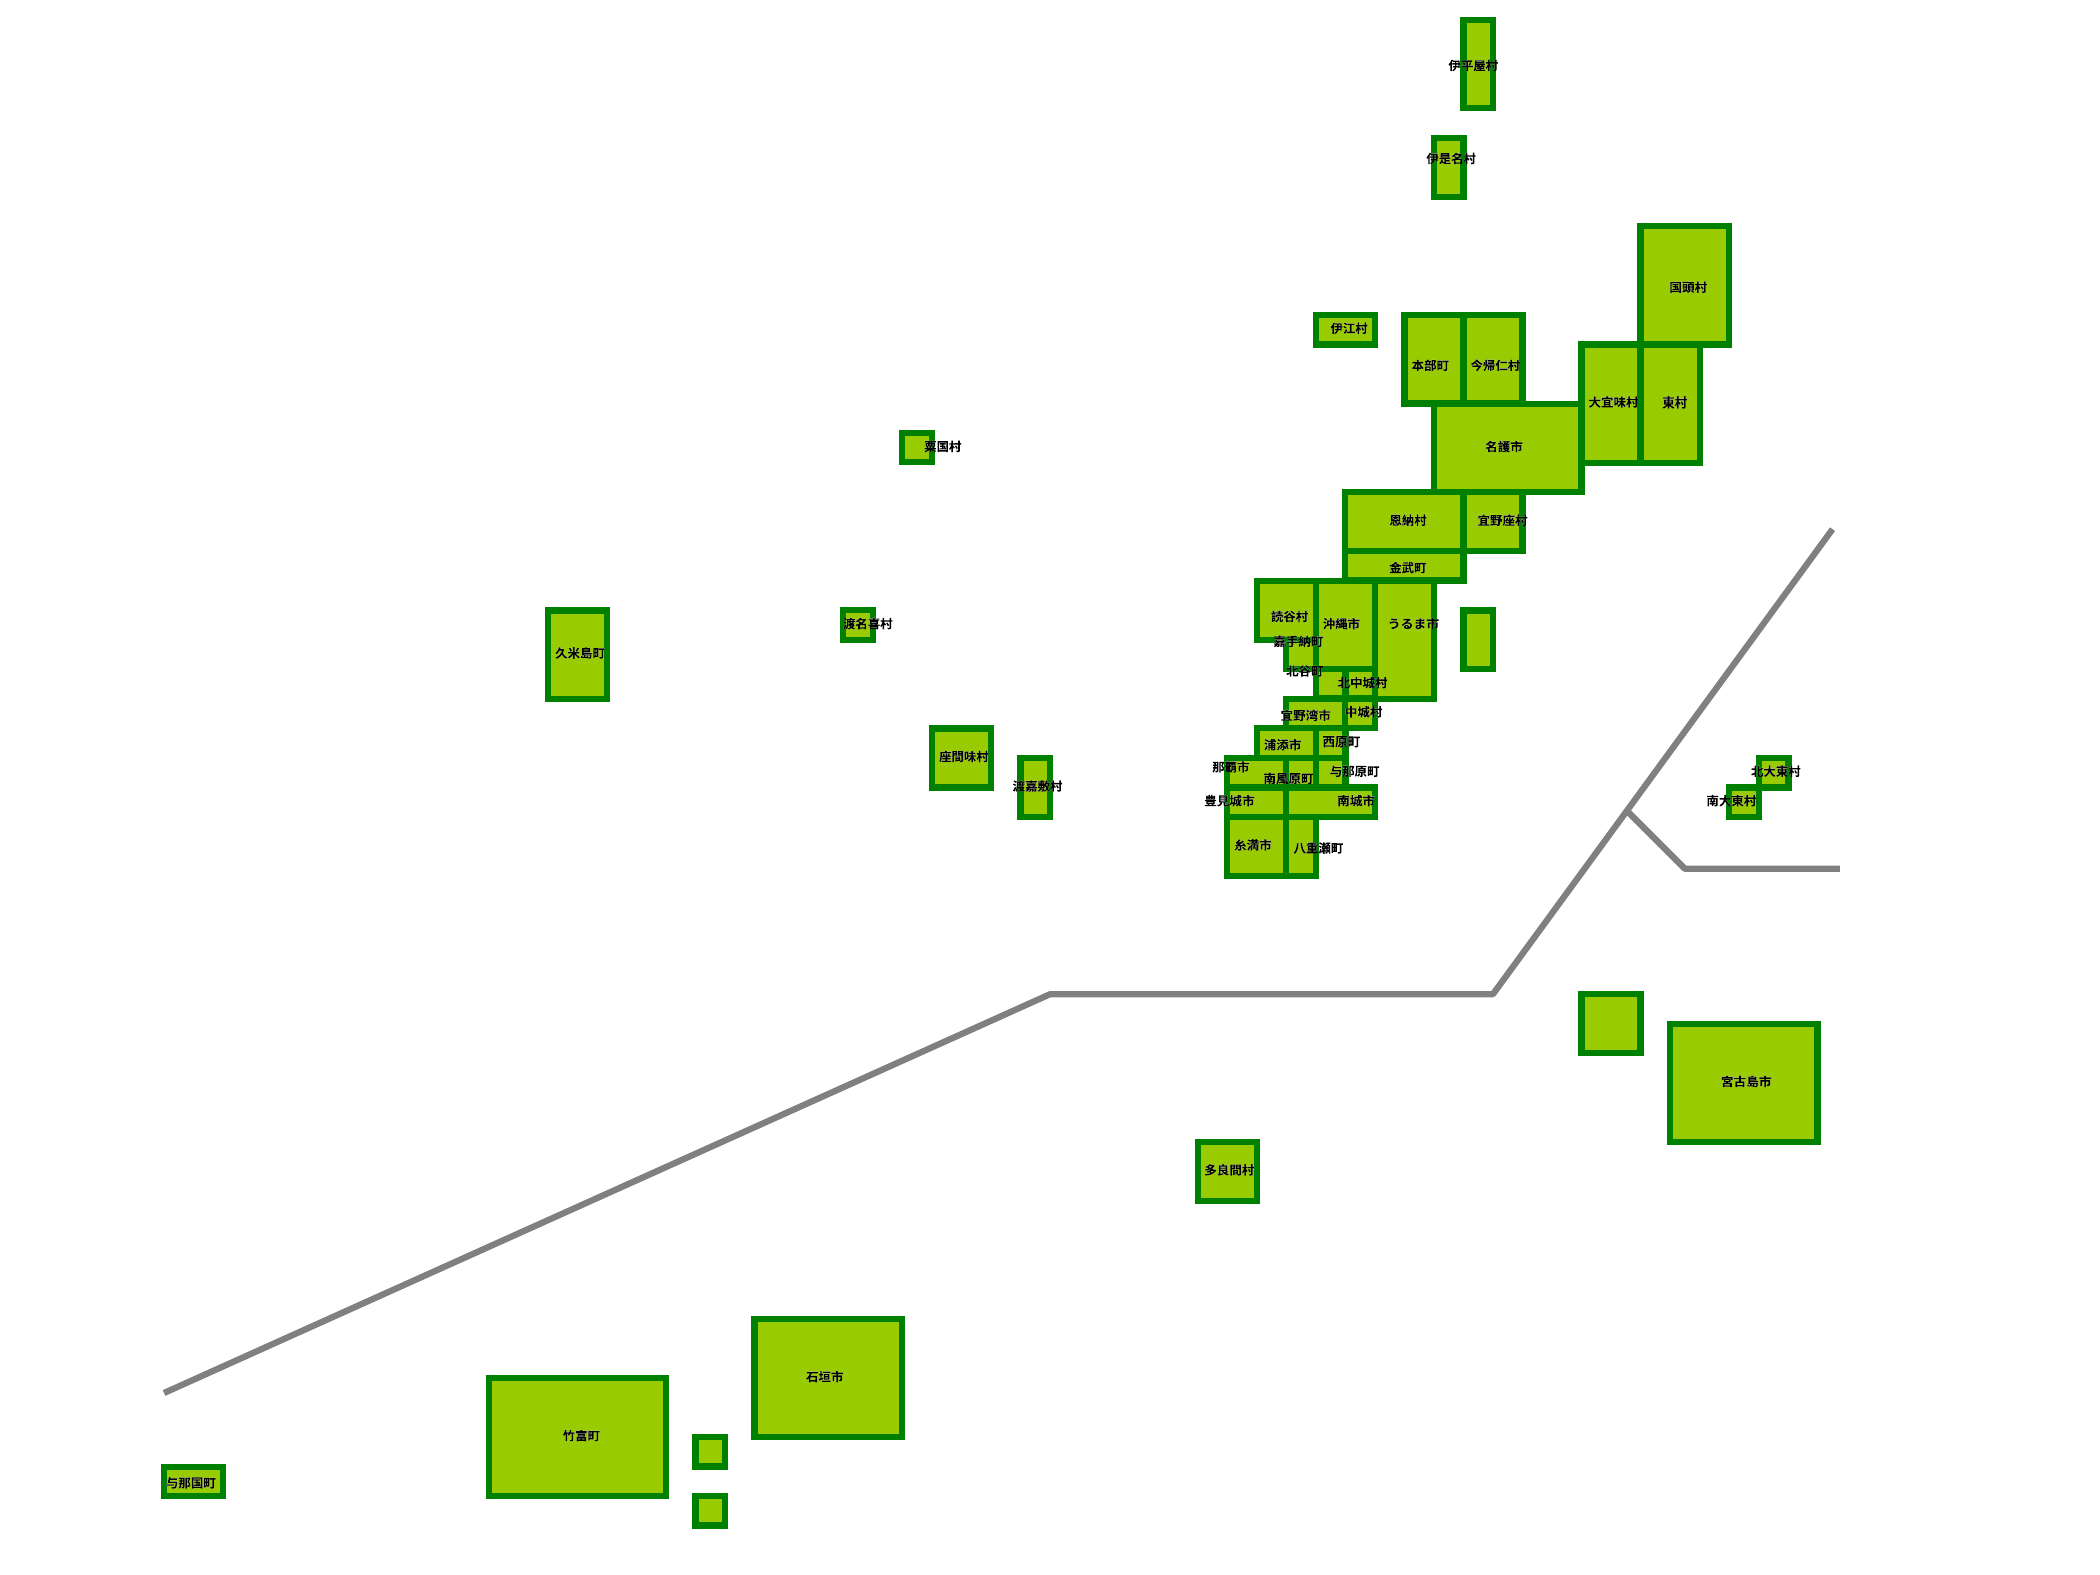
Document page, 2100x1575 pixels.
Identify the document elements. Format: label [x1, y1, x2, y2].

text_box [1330, 765, 1380, 778]
text_box [1204, 1163, 1255, 1176]
text_box [1345, 705, 1383, 718]
text_box [1588, 395, 1639, 408]
text_box [1204, 794, 1255, 807]
text_box [1411, 359, 1449, 372]
text_box [1337, 794, 1375, 807]
text_box [1485, 440, 1523, 453]
text_box [1477, 513, 1528, 527]
text_box [1234, 838, 1272, 851]
text_box [924, 440, 962, 453]
text_box [1273, 635, 1324, 648]
text_box [1706, 794, 1757, 807]
text_box [1721, 1075, 1772, 1088]
text_box [1389, 561, 1427, 574]
text_box [163, 19, 1818, 528]
text_box [163, 528, 1841, 1394]
text_box [1293, 841, 1344, 855]
text_box [562, 1429, 600, 1442]
text_box [1263, 772, 1314, 785]
text_box [1330, 322, 1368, 335]
text_box [1426, 152, 1476, 165]
text_box [1751, 765, 1801, 778]
text_box [1286, 664, 1324, 677]
text_box [1263, 738, 1302, 751]
text_box [1662, 395, 1688, 409]
text_box [1470, 359, 1521, 372]
text_box [1280, 709, 1331, 722]
text_box [1389, 513, 1427, 527]
text_box [1389, 617, 1439, 630]
text_box [1271, 610, 1309, 623]
text_box [1448, 59, 1499, 72]
text_box [166, 1476, 216, 1489]
text_box [1322, 617, 1360, 630]
text_box [842, 617, 893, 630]
text_box [1337, 676, 1388, 689]
text_box [805, 1370, 844, 1383]
text_box [1322, 735, 1361, 748]
text_box [163, 1400, 1818, 1526]
text_box [1012, 779, 1063, 793]
text_box [939, 750, 989, 763]
text_box [1669, 280, 1708, 294]
text_box [1212, 760, 1250, 773]
text_box [555, 646, 605, 659]
